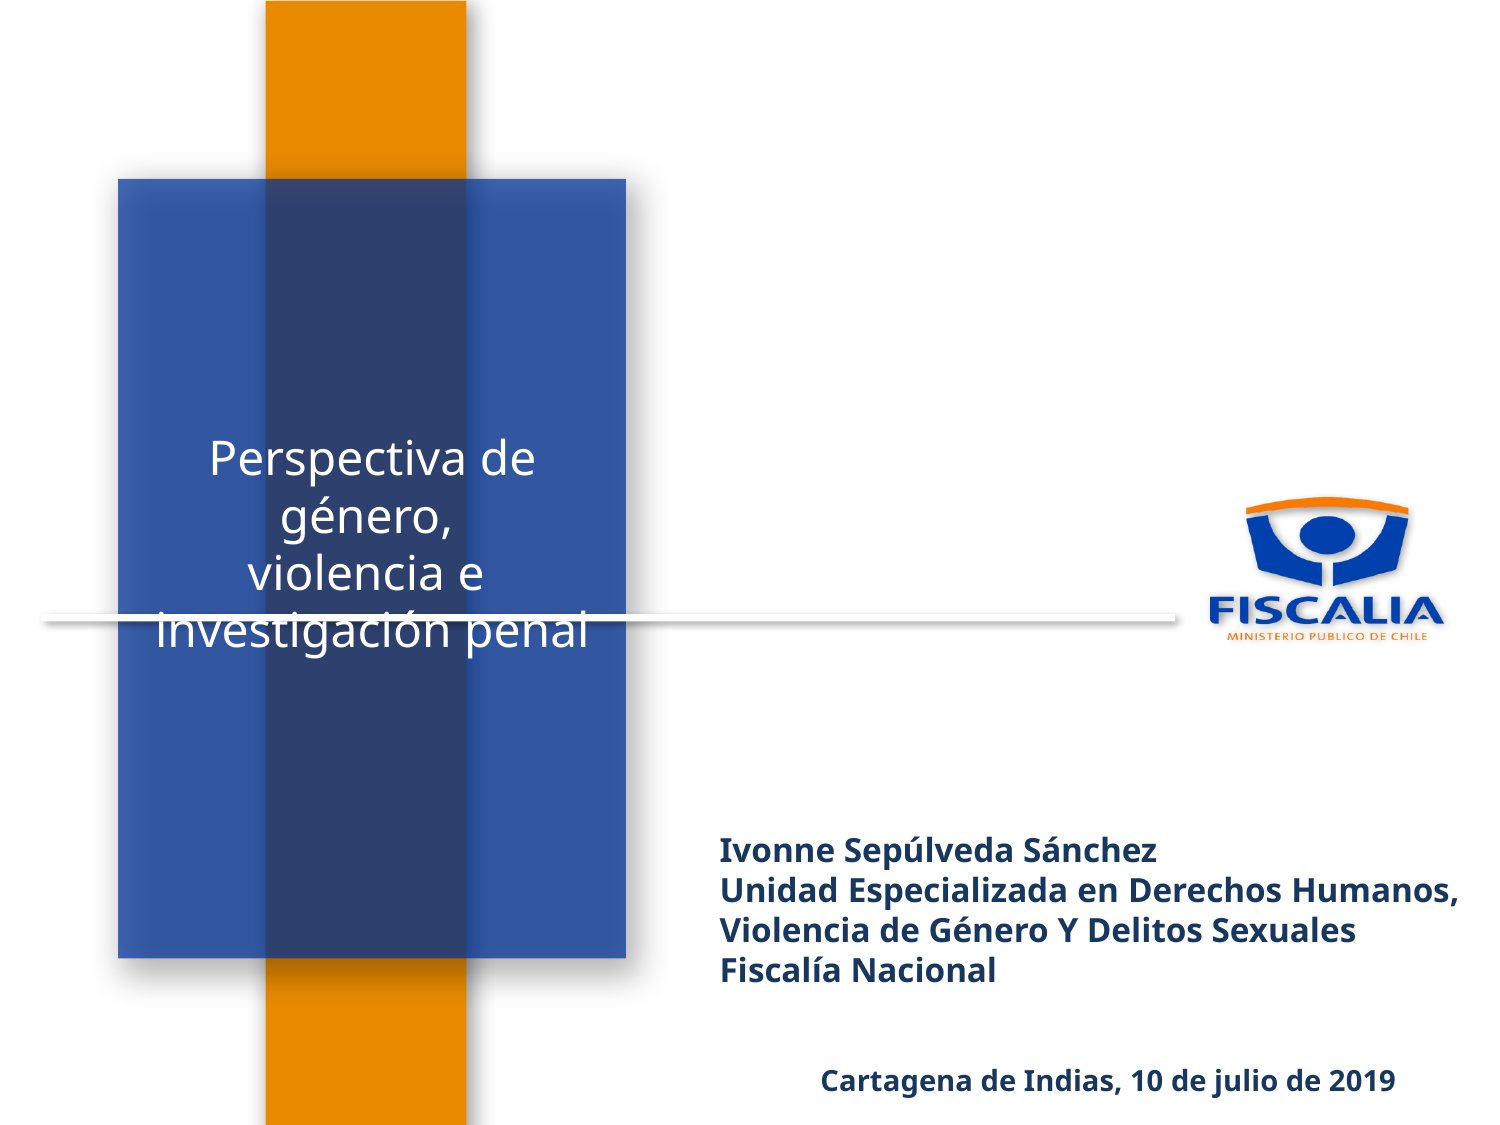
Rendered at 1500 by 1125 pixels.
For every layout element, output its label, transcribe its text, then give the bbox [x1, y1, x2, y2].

text_box Cartagena de Indias, 10 de julio de 2019 [702, 1055, 1412, 1106]
text_box Perspectiva de género, violencia e investigación penal [100, 420, 645, 665]
picture [1210, 497, 1444, 640]
text_box Ivonne Sepúlveda Sánchez Unidad Especializada en Derechos Humanos, Violencia de Género Y Delitos Sexuales Fiscalía Nacional [704, 822, 1476, 997]
